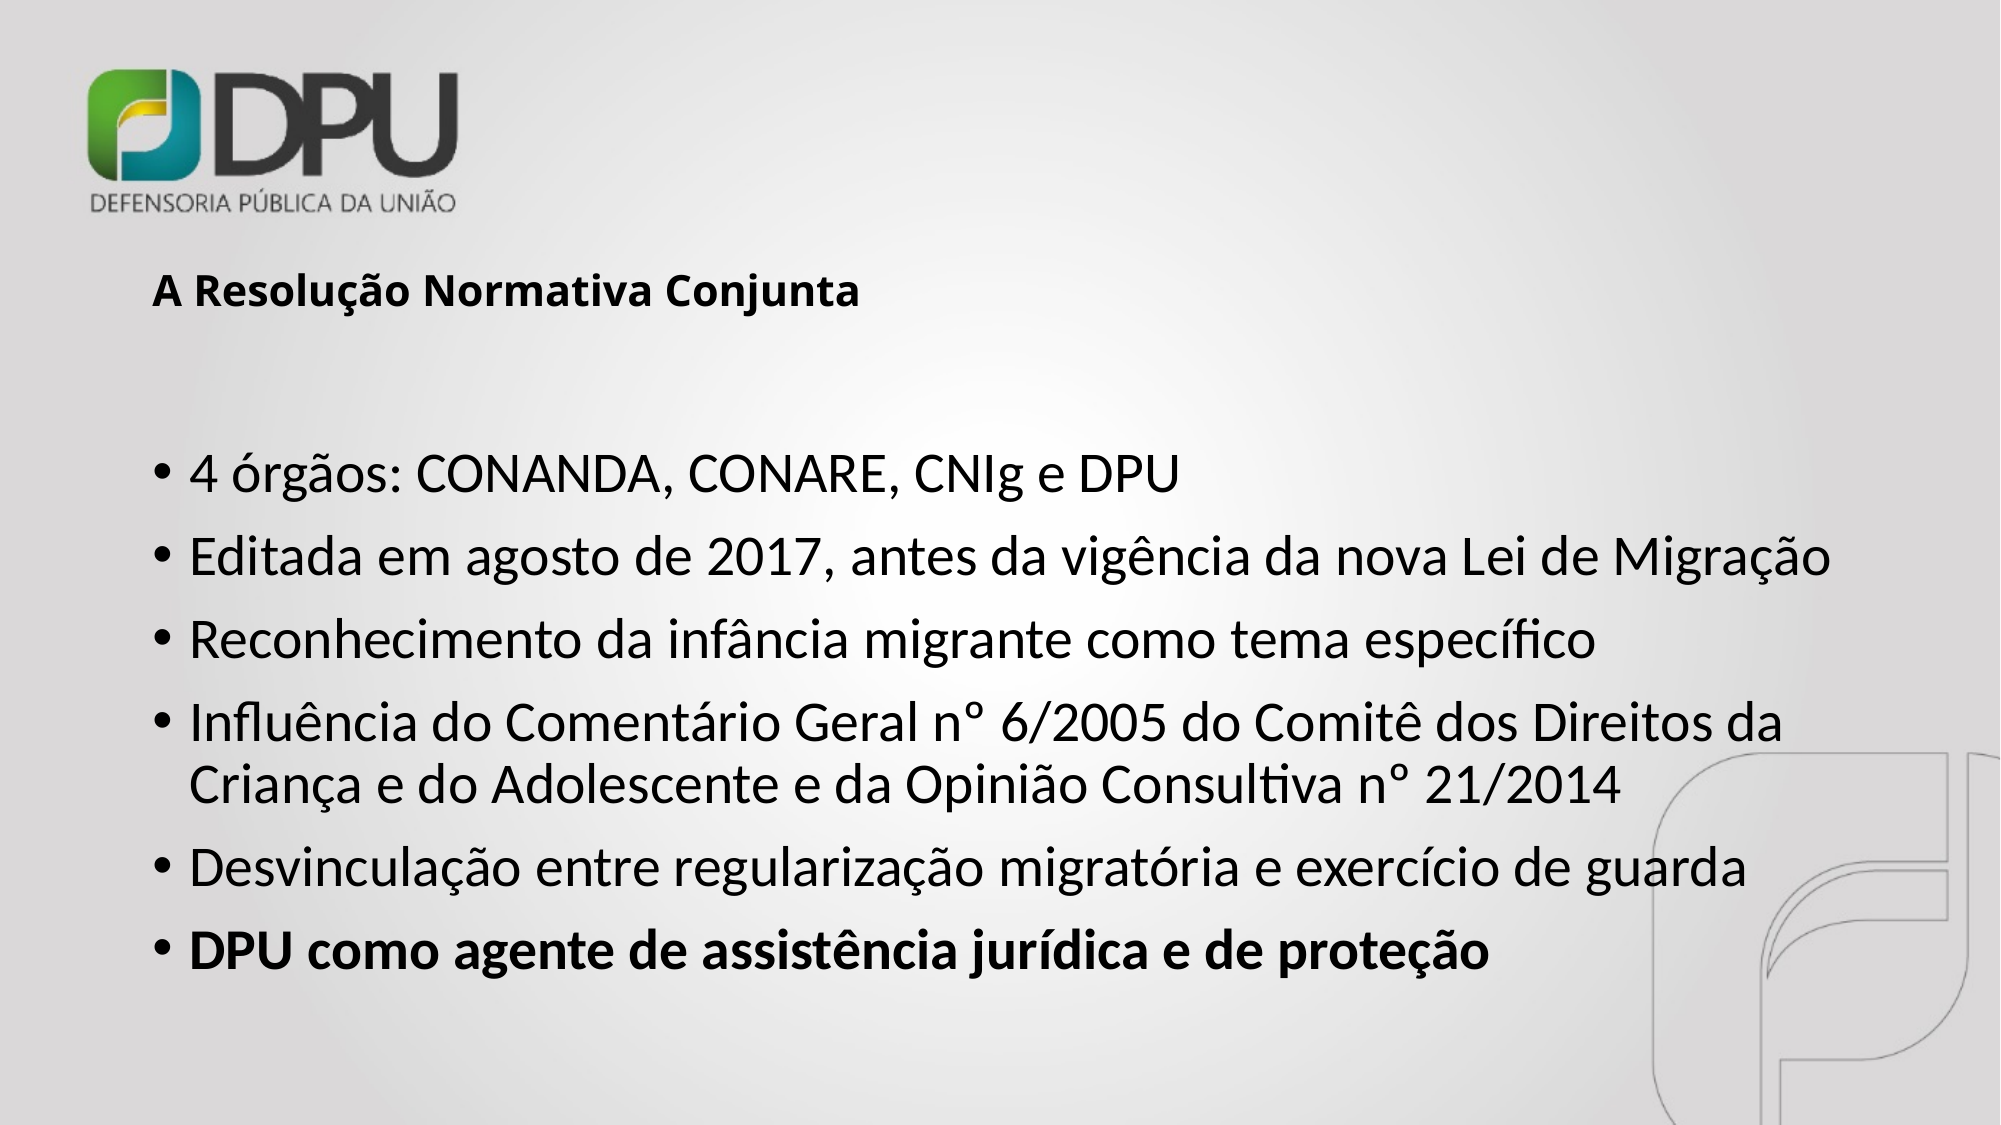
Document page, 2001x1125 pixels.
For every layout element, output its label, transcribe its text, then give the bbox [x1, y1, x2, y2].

list 4 órgãos: CONANDA, CONARE, CNIg e DPU Editada em agosto de 2017, antes da vigência da nova Lei de Migração Reconhecimento da infância migrante como tema específico Influência do Comentário Geral nº 6/2005 do Comitê dos Direitos da Criança e do Adolescente e da Opinião Consultiva nº 21/2014 Desvinculação entre regularização migratória e exercício de guarda DPU como agente de assistência jurídica e de proteção [137, 345, 1863, 1014]
picture [0, 0, 2001, 1125]
title A Resolução Normativa Conjunta [137, 261, 1863, 323]
